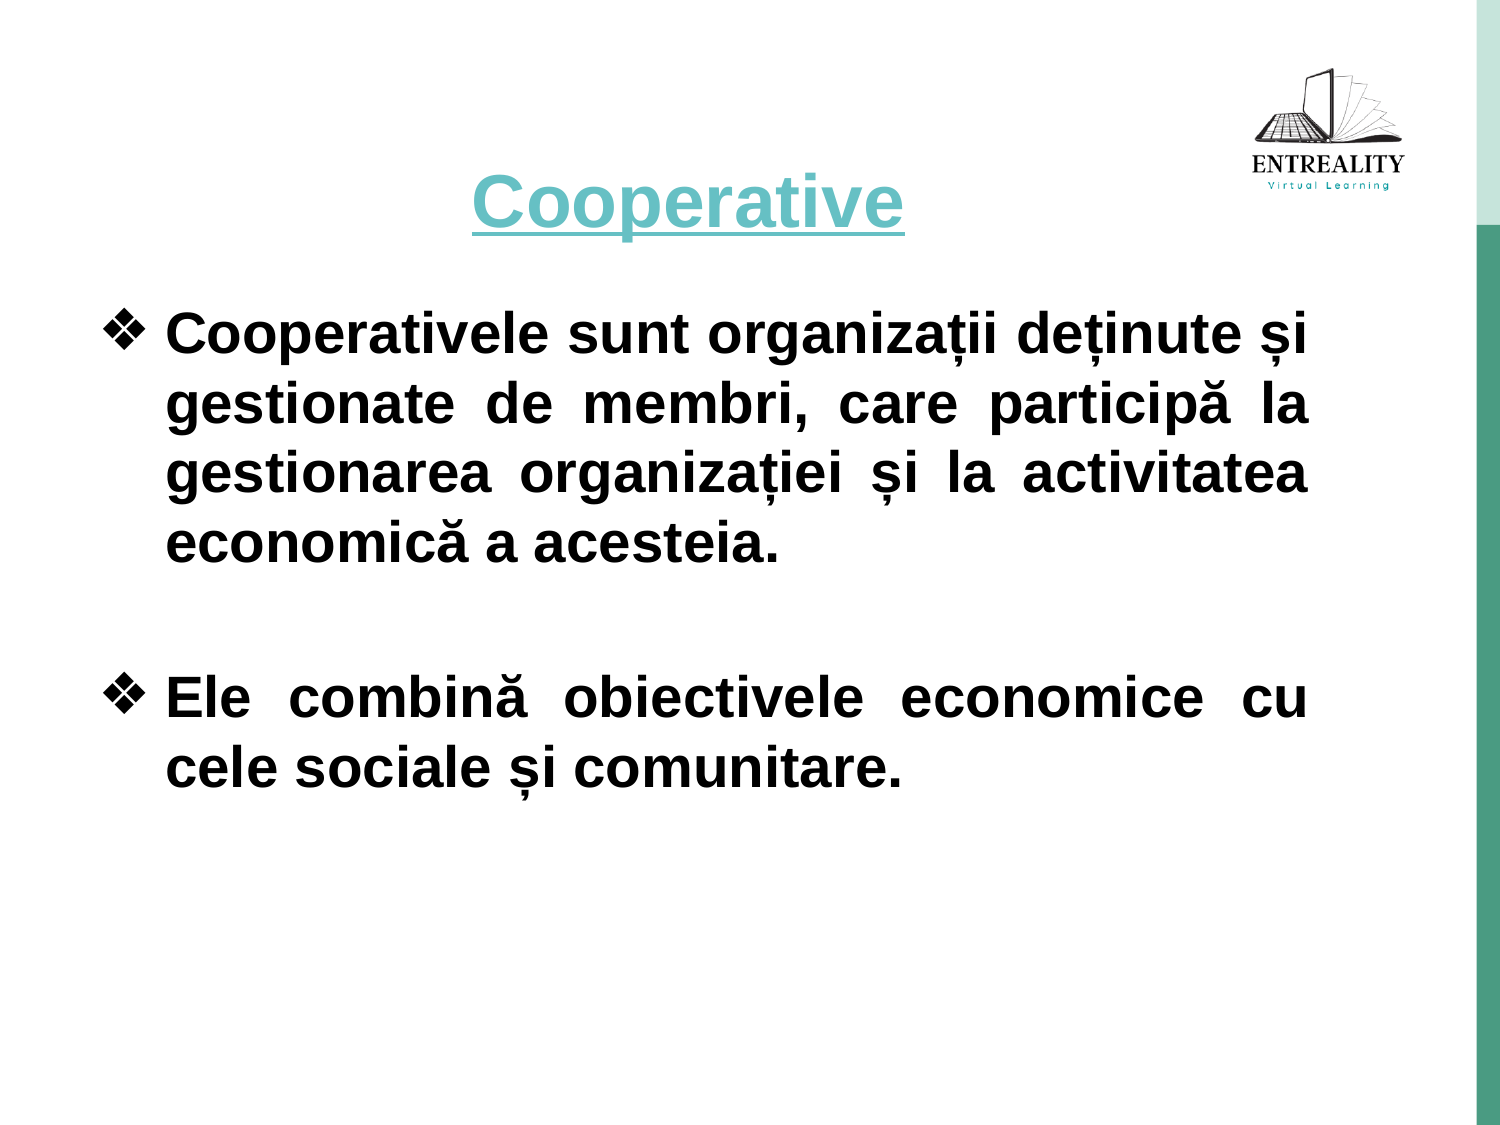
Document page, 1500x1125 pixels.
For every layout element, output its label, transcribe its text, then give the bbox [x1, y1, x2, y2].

title Cooperative [334, 77, 1025, 251]
list Cooperativele sunt organizații deținute și gestionate de membri, care participă la gestionarea organizației și la activitatea economică a acesteia. Ele combină obiectivele economice cu cele sociale și comunitare. [75, 287, 1325, 1005]
picture [1198, 0, 1458, 259]
